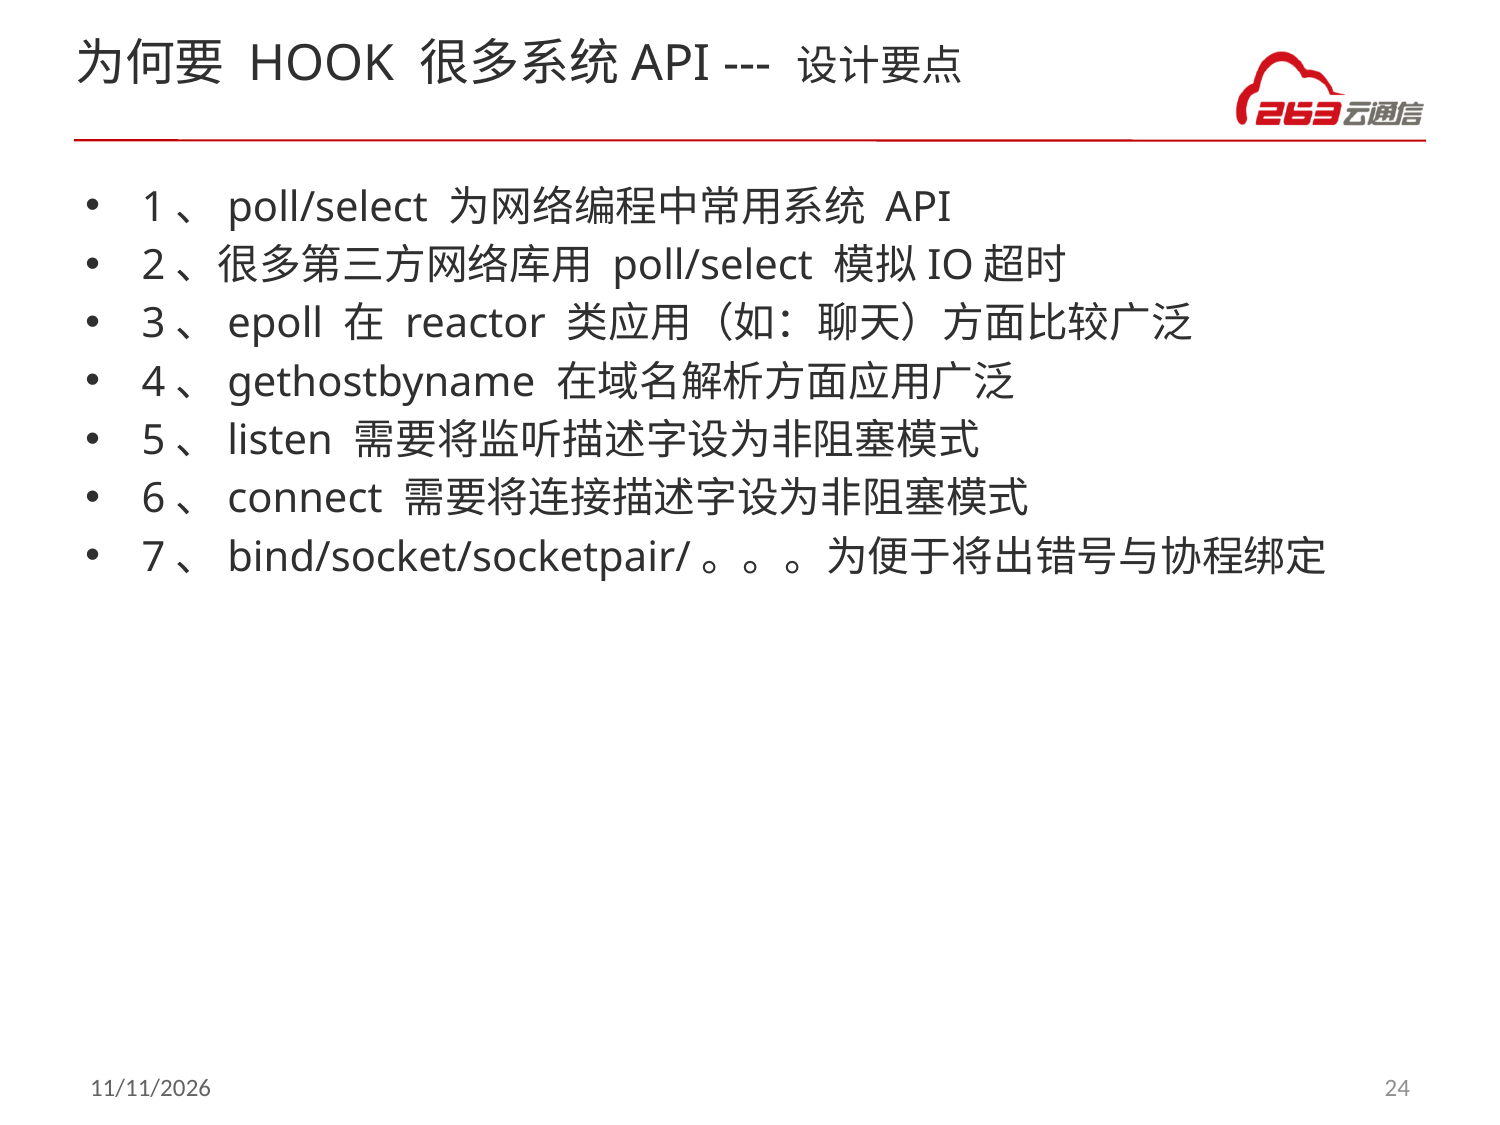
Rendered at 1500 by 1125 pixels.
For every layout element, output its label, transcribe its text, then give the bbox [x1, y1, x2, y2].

picture [1230, 37, 1430, 141]
title 为何要 HOOK 很多系统API --- 设计要点 [75, 30, 1235, 136]
list 1、poll/select 为网络编程中常用系统 API 2、很多第三方网络库用 poll/select 模拟IO超时 3、epoll 在 reactor 类应用（如：聊天）方面比较广泛 4、gethostbyname 在域名解析方面应用广泛 5、listen 需要将监听描述字设为非阻塞模式 6、connect 需要将连接描述字设为非阻塞模式 7、bind/socket/socketpair/。。。为便于将出错号与协程绑定 [70, 171, 1421, 1016]
